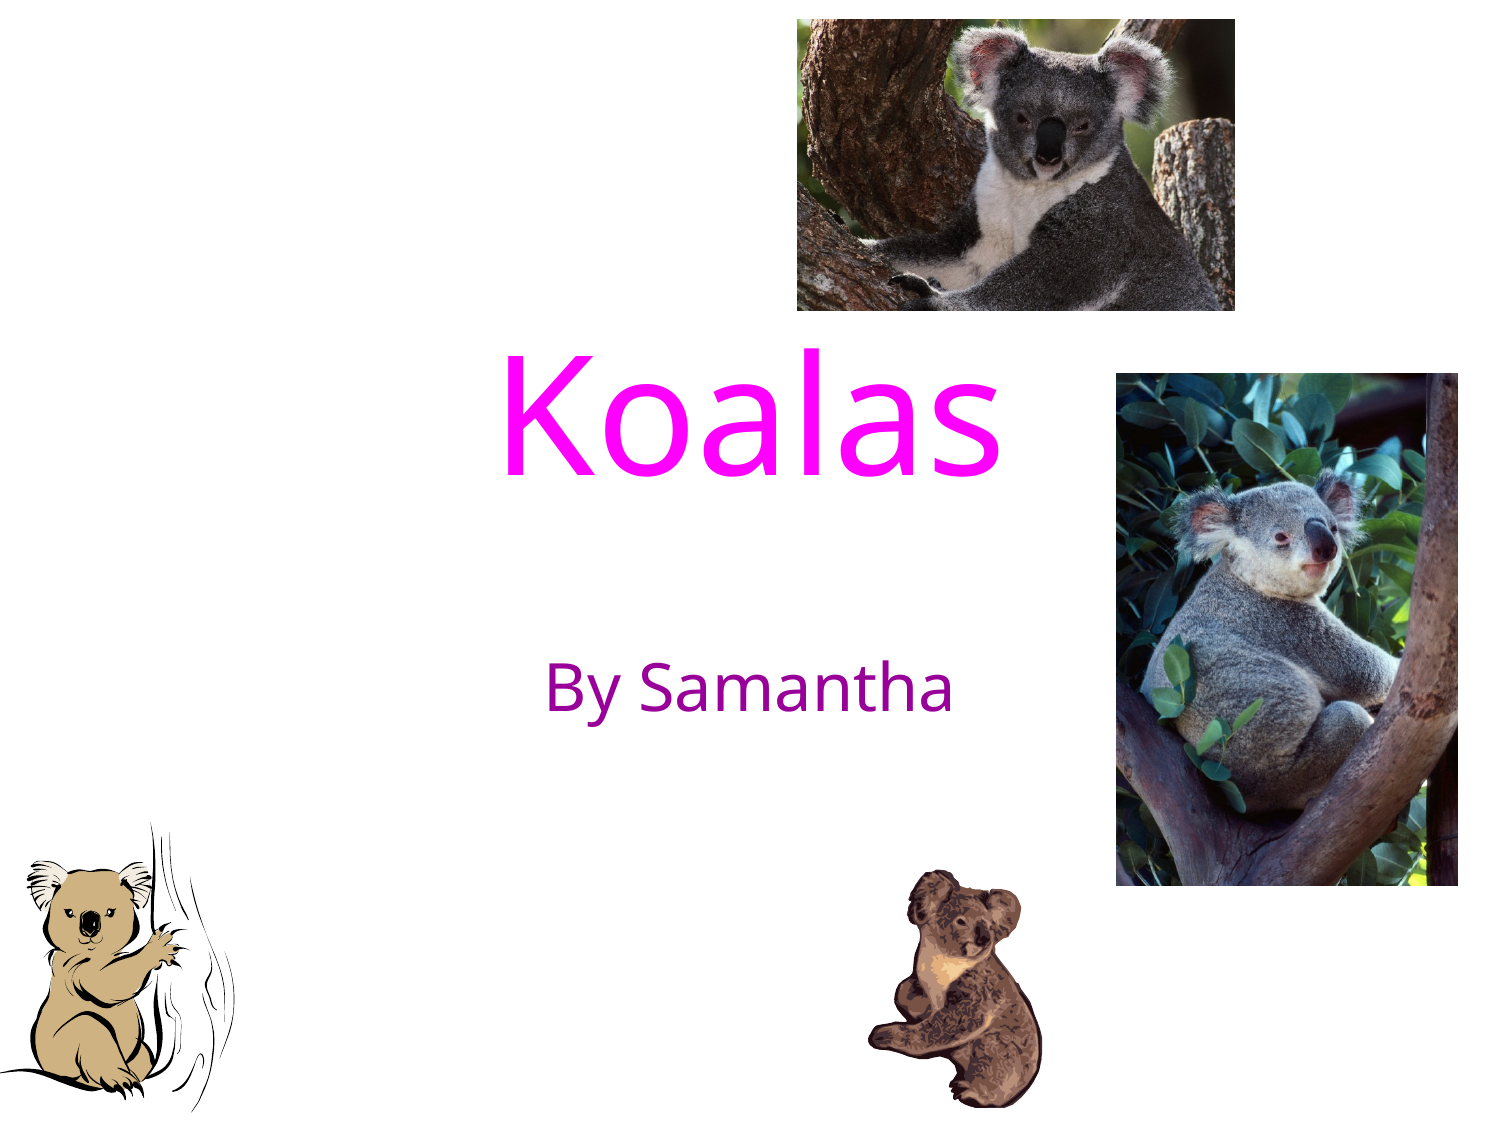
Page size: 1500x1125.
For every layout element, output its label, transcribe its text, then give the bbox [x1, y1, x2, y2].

title Koalas [112, 267, 1388, 551]
picture [867, 869, 1043, 1109]
picture [0, 821, 236, 1125]
picture [1115, 373, 1458, 886]
subtitle By Samantha [225, 637, 1275, 925]
picture [796, 18, 1235, 311]
